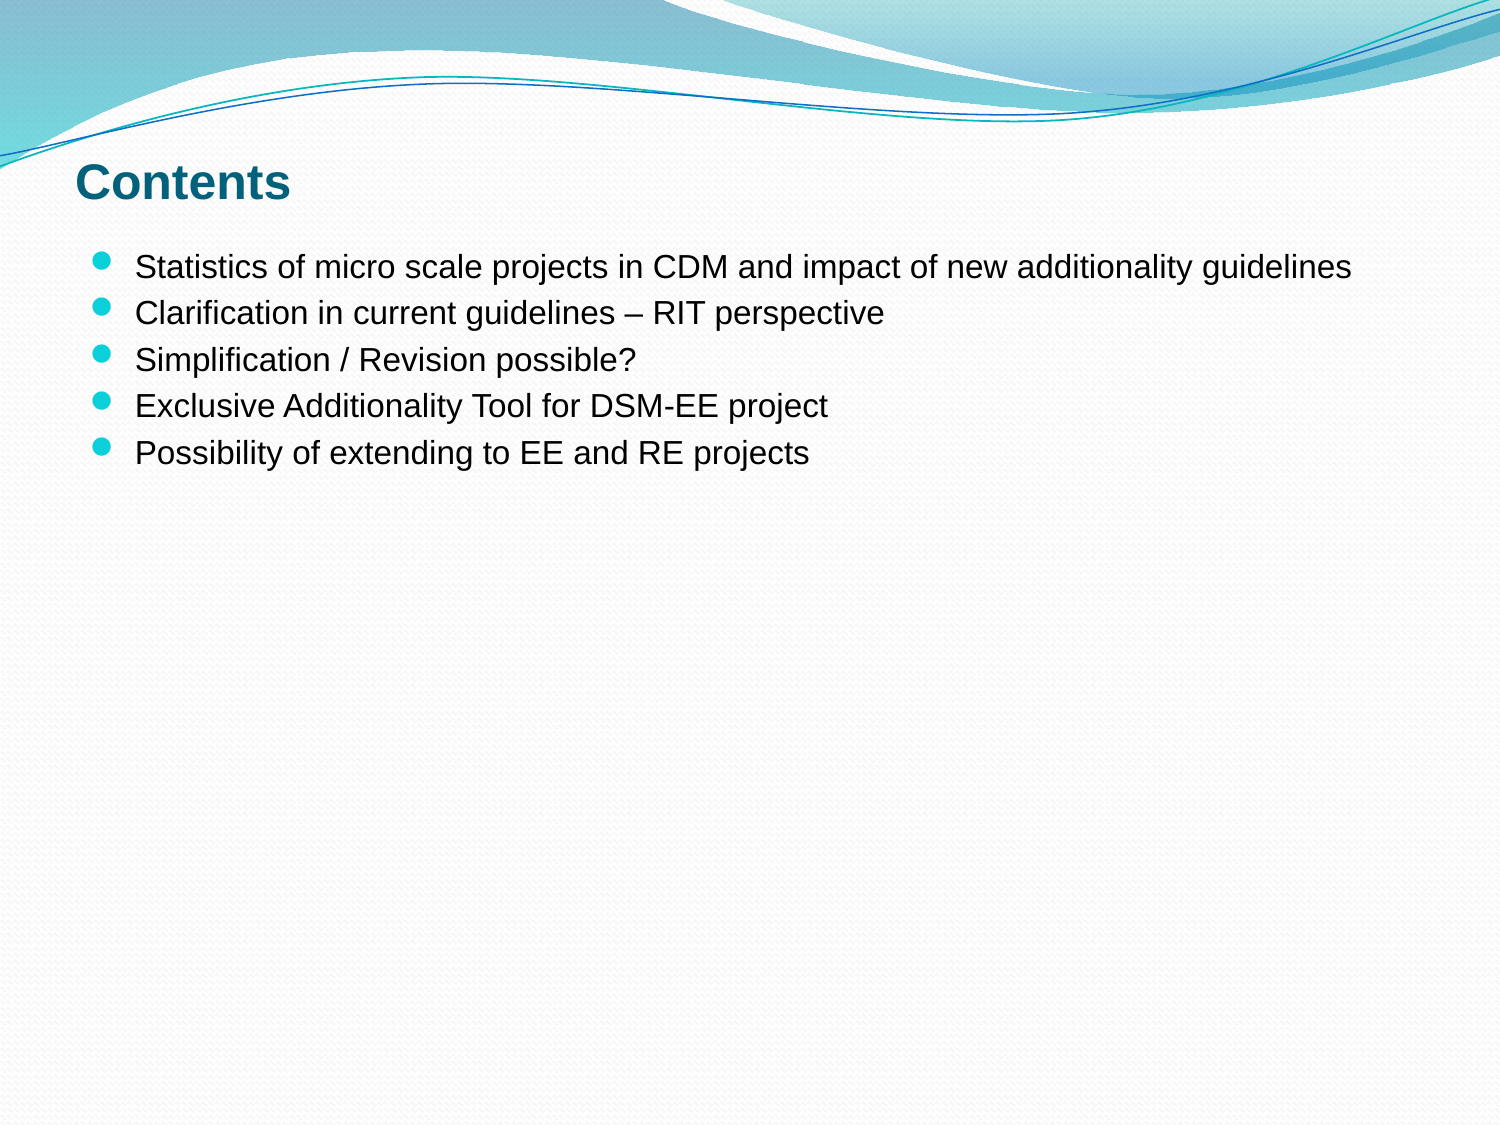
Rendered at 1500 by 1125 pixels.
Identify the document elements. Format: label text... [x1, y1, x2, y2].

list Statistics of micro scale projects in CDM and impact of new additionality guidelines Clarification in current guidelines – RIT perspective Simplification / Revision possible? Exclusive Additionality Tool for DSM-EE project Possibility of extending to EE and RE projects [75, 237, 1425, 1038]
title Contents [75, 99, 1425, 210]
